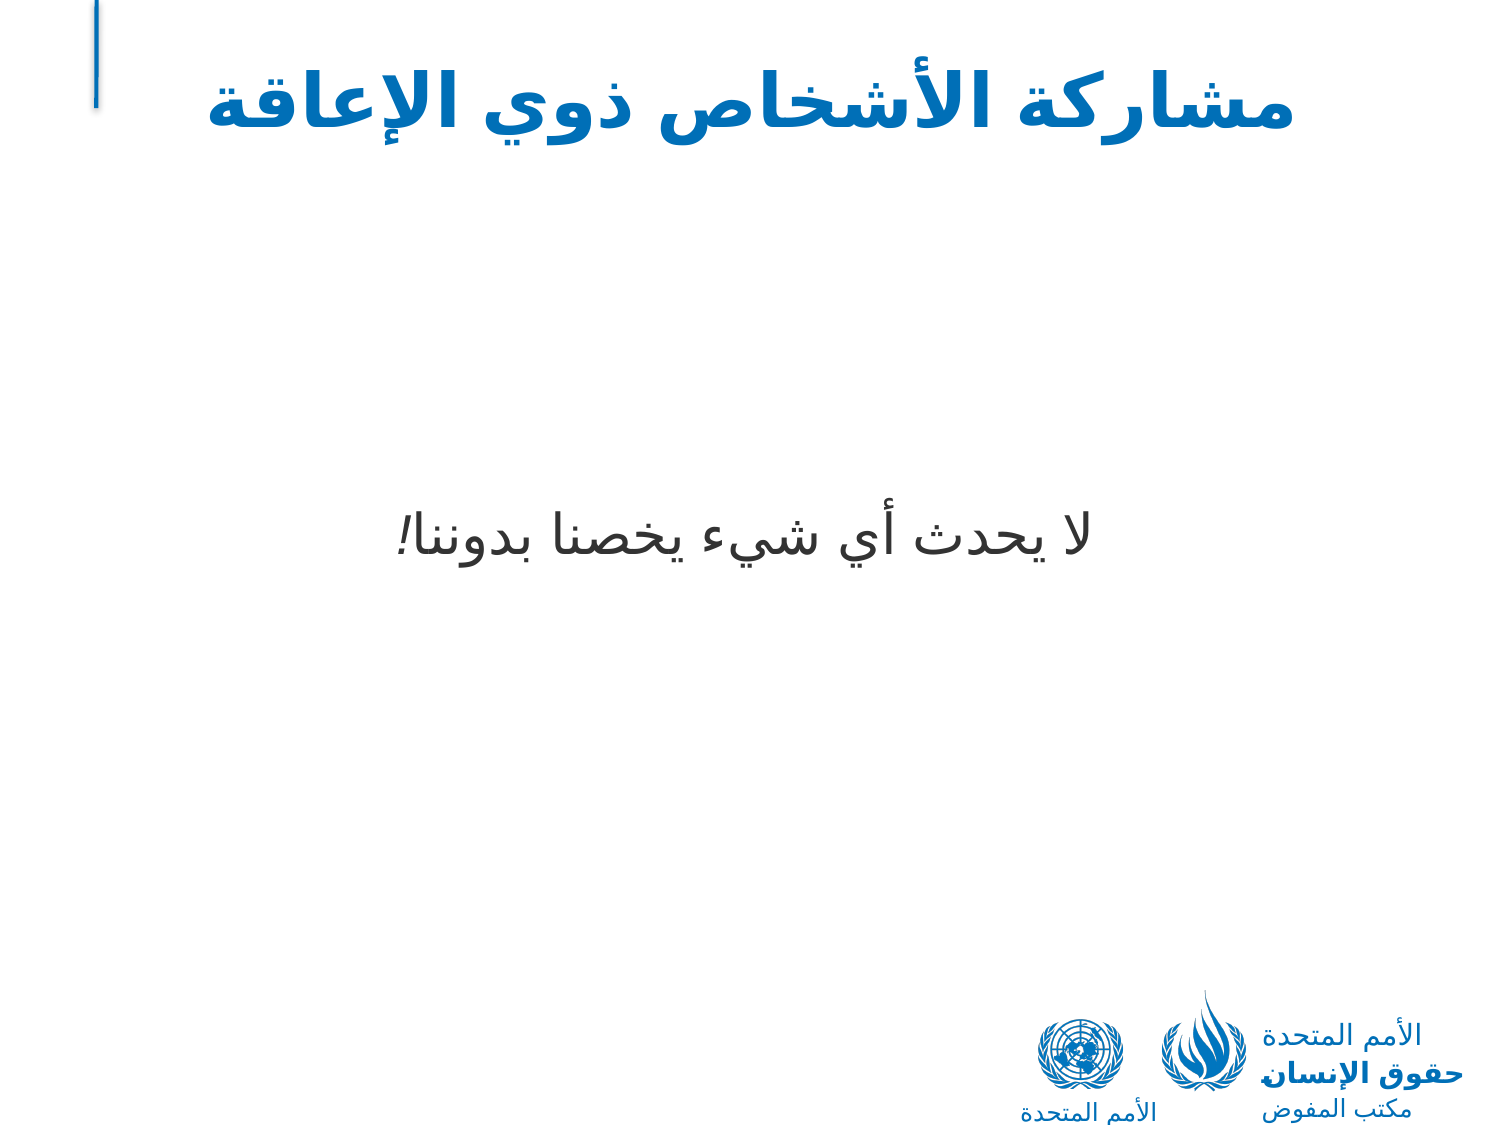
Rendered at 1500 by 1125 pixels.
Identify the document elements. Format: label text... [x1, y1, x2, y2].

picture [1037, 990, 1457, 1107]
text_box الأمم المتحدة حقوق الإنسان مكتب المفوض السامي [1246, 1009, 1500, 1098]
title مشاركة الأشخاص ذوي الإعاقة [68, 45, 1437, 224]
text_box لا يحدث أي شيء يخصنا بدوننا! [166, 275, 1325, 945]
text_box الأمم المتحدة [982, 1089, 1195, 1125]
